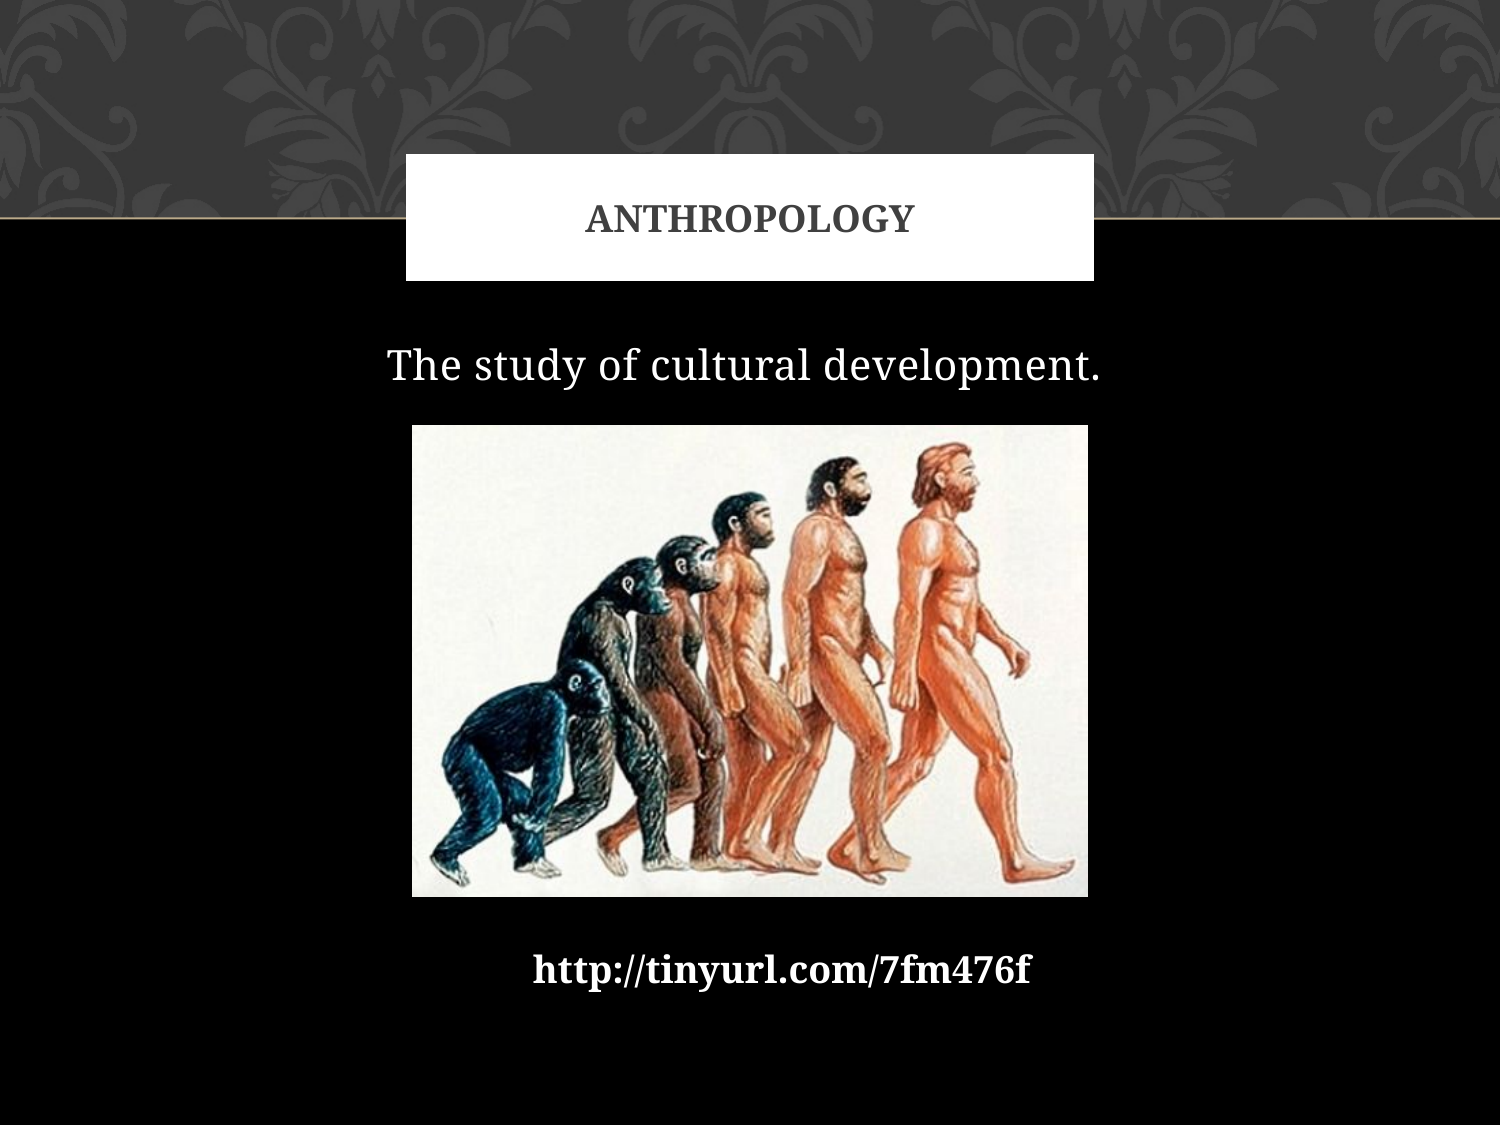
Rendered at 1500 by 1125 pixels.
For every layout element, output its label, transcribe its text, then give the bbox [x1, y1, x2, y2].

picture [412, 425, 1088, 897]
list The study of cultural development. [75, 331, 1425, 426]
text_box http://tinyurl.com/7fm476f [518, 938, 1278, 999]
title Anthropology [406, 154, 1094, 281]
